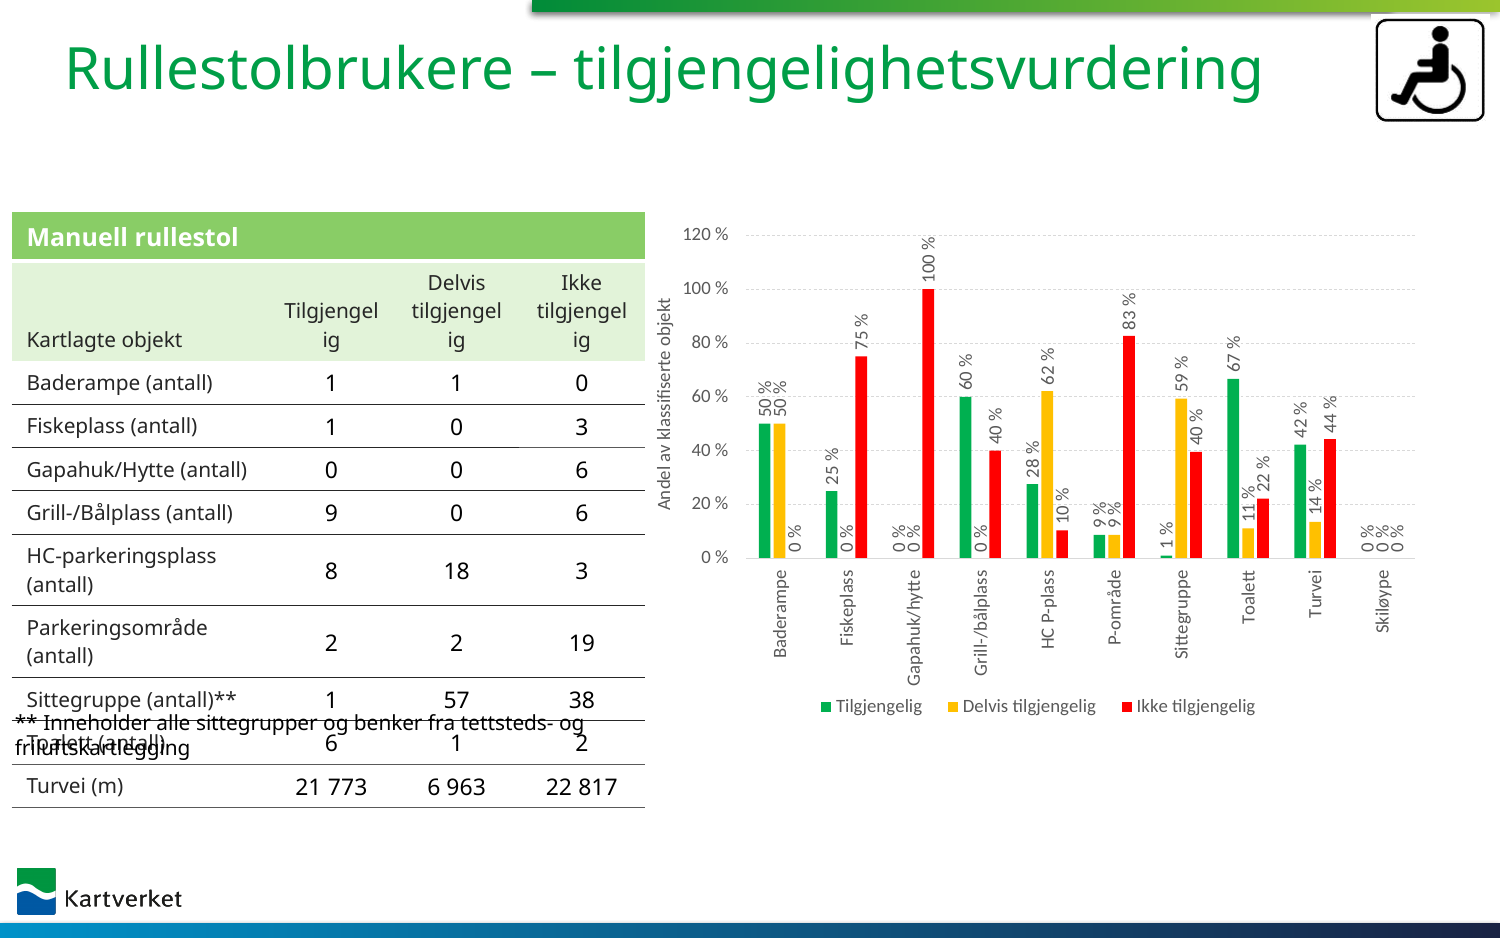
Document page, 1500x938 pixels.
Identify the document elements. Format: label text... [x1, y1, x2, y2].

picture [1371, 13, 1491, 127]
table_cell 0 [394, 405, 519, 447]
table_cell 18 [394, 535, 519, 605]
table_cell 38 [519, 678, 638, 702]
table_cell Sittegruppe (antall)** [12, 678, 269, 702]
table_cell Baderampe (antall) [12, 361, 269, 404]
table_cell 3 [519, 535, 638, 605]
table_cell Gapahuk/Hytte (antall) [12, 448, 269, 490]
table_cell Ikke tilgjengelig [519, 263, 638, 361]
table_cell 1 [269, 405, 394, 447]
table_cell 2 [394, 606, 519, 677]
table_cell 2 [269, 606, 394, 677]
table_cell Fiskeplass (antall) [12, 405, 269, 447]
table_cell 3 [519, 405, 638, 447]
table_cell 0 [269, 448, 394, 490]
table_cell 1 [269, 678, 394, 702]
picture [643, 218, 1427, 728]
table_header Manuell rullestol [12, 212, 645, 259]
table_cell Parkeringsområde (antall) [12, 606, 269, 677]
text_box ** Inneholder alle sittegrupper og benker fra tettsteds- og friluftskartlegging [0, 702, 745, 768]
text_box Rullestolbrukere – tilgjengelighetsvurdering [49, 12, 1372, 109]
table_cell 8 [269, 535, 394, 605]
table_cell Turvei (m) [12, 768, 269, 807]
table_cell 1 [394, 361, 519, 404]
table_cell 0 [394, 491, 519, 534]
table_cell 6 [519, 491, 638, 534]
table_cell 22 817 [519, 768, 645, 807]
table_cell 0 [519, 361, 638, 404]
table_cell Delvis tilgjengelig [394, 263, 519, 361]
table_cell Kartlagte objekt [12, 263, 269, 361]
table_cell 57 [394, 678, 519, 702]
table_cell HC-parkeringsplass (antall) [12, 535, 269, 605]
table_cell 19 [519, 606, 638, 677]
table_cell 21 773 [269, 768, 394, 807]
table_cell Tilgjengelig [269, 263, 394, 361]
table_cell Grill-/Bålplass (antall) [12, 491, 269, 534]
table_cell 6 963 [394, 768, 519, 807]
table_cell 9 [269, 491, 394, 534]
table_cell 6 [519, 448, 638, 490]
table_cell 1 [269, 361, 394, 404]
table_cell 0 [394, 448, 519, 490]
